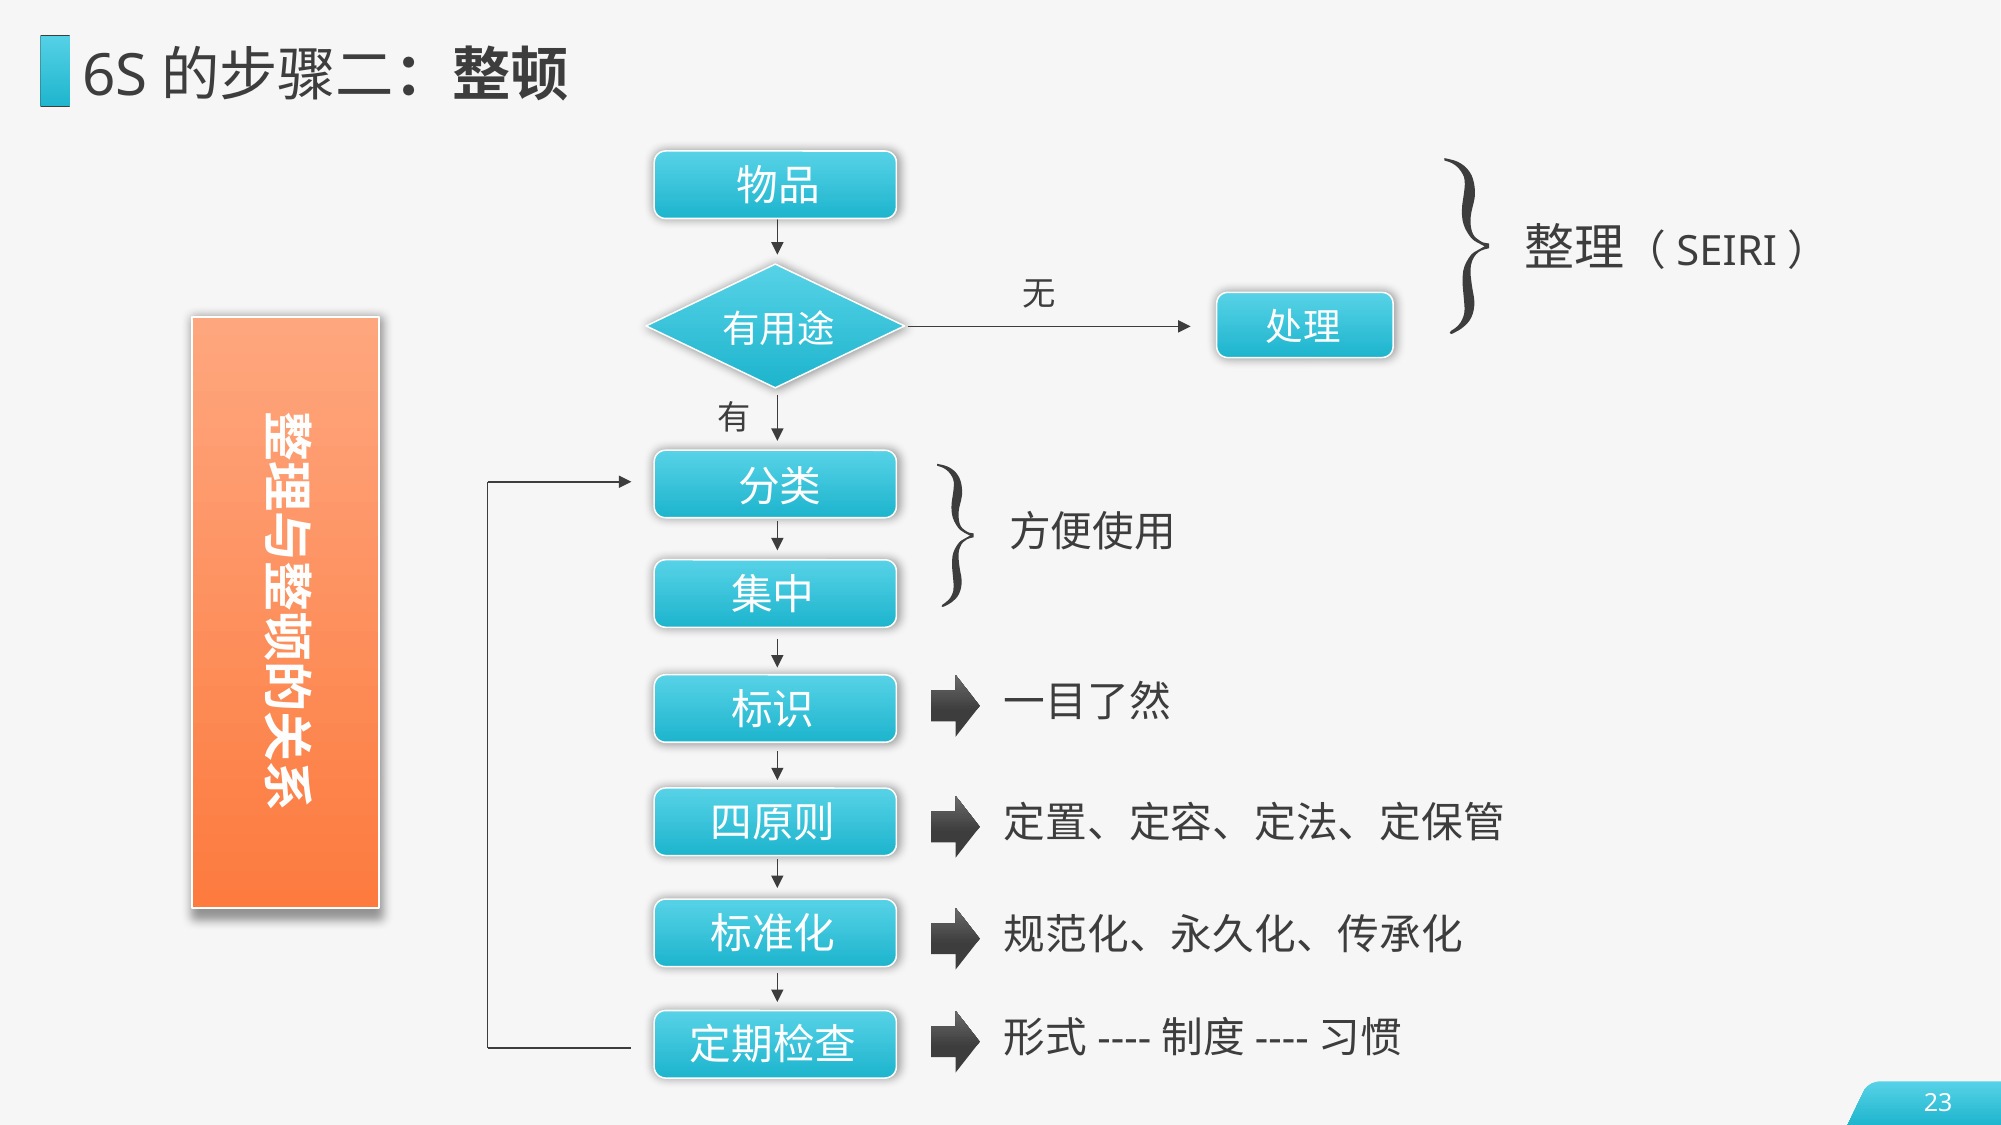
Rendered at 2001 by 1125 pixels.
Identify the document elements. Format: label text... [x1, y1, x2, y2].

text_box [192, 316, 379, 908]
text_box [931, 795, 980, 858]
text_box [653, 898, 897, 967]
text_box [40, 35, 70, 107]
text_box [653, 787, 897, 856]
text_box 整理（SEIRI） [1509, 208, 1909, 283]
text_box 无 [1007, 264, 1071, 320]
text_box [653, 150, 897, 219]
text_box 形式----制度----习惯 [989, 1003, 1615, 1069]
text_box 方便使用 [994, 497, 1267, 563]
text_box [653, 674, 897, 743]
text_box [653, 449, 897, 519]
text_box [931, 907, 980, 970]
text_box [1444, 158, 1490, 334]
text_box [937, 463, 974, 607]
text_box 有 [702, 397, 766, 442]
text_box 6S的步骤二：整顿 [82, 36, 1120, 107]
text_box [931, 675, 980, 737]
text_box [653, 559, 897, 628]
text_box 规范化、永久化、传承化 [989, 900, 1615, 966]
text_box 一目了然 [989, 667, 1261, 733]
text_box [653, 1010, 897, 1079]
text_box 整理与整顿的关系 [258, 372, 320, 852]
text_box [645, 263, 905, 389]
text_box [1216, 292, 1394, 358]
text_box [931, 1010, 980, 1073]
text_box 定置、定容、定法、定保管 [989, 788, 1615, 854]
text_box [487, 481, 632, 1049]
